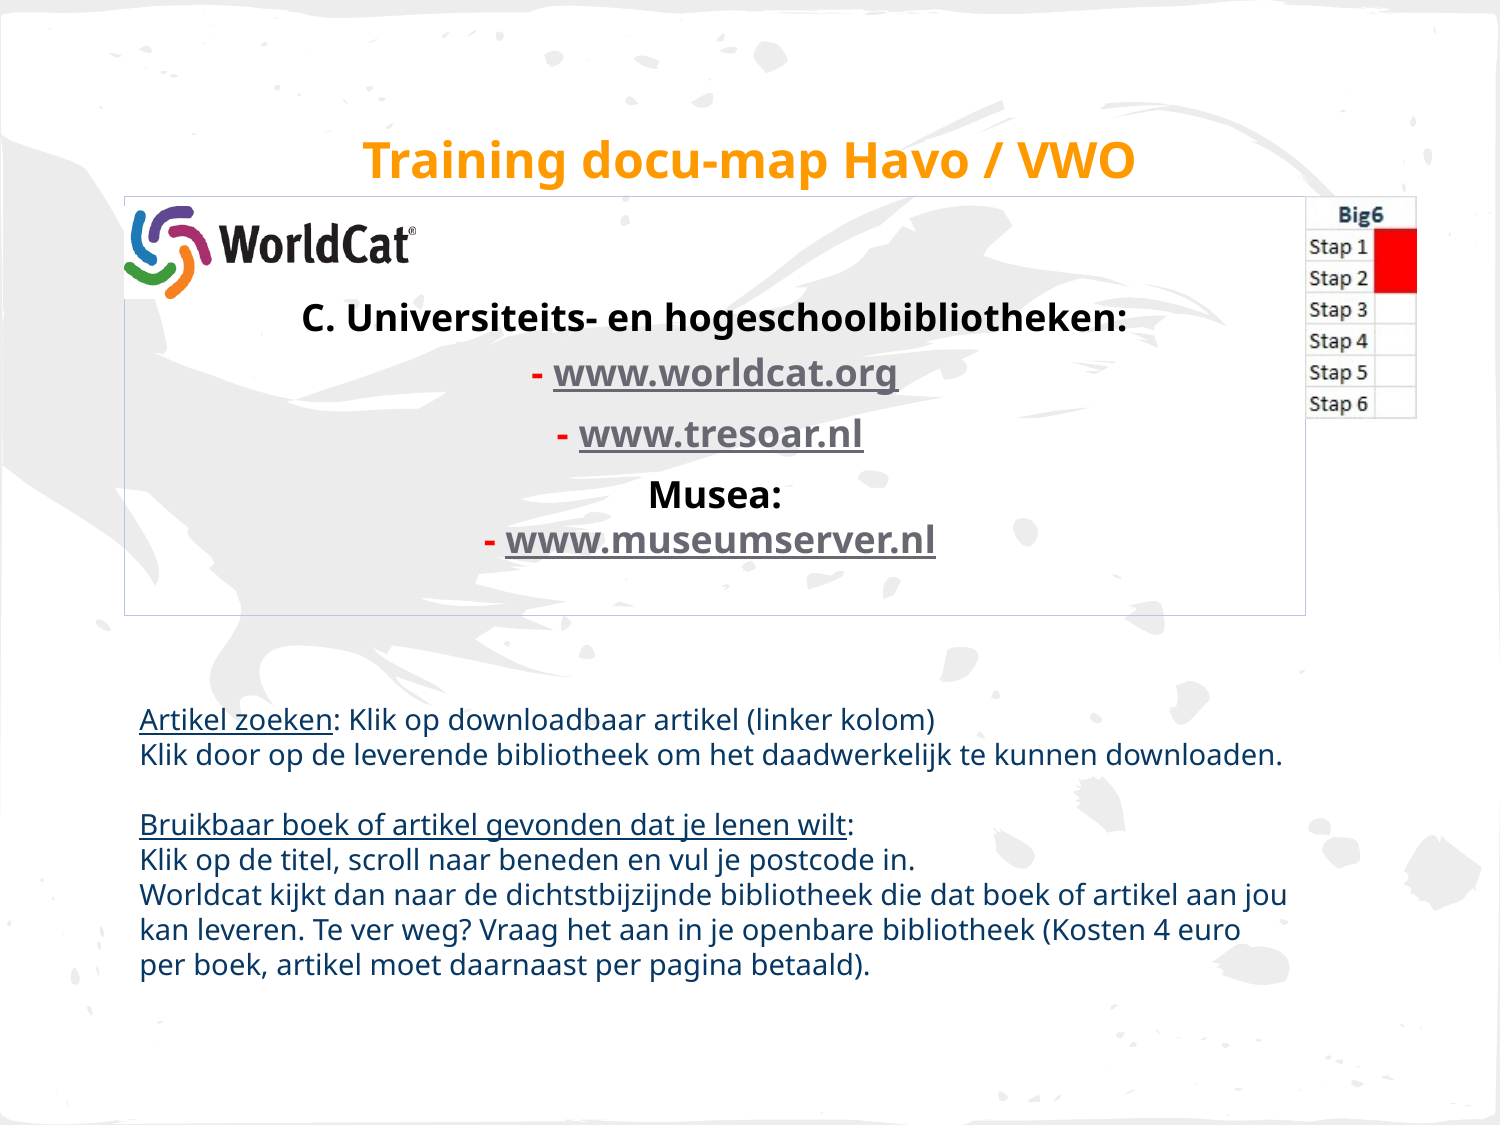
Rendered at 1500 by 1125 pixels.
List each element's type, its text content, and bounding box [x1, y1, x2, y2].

picture [1305, 196, 1417, 419]
text_box Artikel zoeken: Klik op downloadbaar artikel (linker kolom) Klik door op de leverende bibliotheek om het daadwerkelijk te kunnen downloaden. Bruikbaar boek of artikel gevonden dat je lenen wilt: Klik op de titel, scroll naar beneden en vul je postcode in. Worldcat kijkt dan naar de dichtstbijzijnde bibliotheek die dat boek of artikel aan jou kan leveren. Te ver weg? Vraag het aan in je openbare bibliotheek (Kosten 4 euro per boek, artikel moet daarnaast per pagina betaald). [124, 693, 1306, 996]
picture [124, 206, 417, 299]
title Training docu-map Havo / VWO [75, 22, 1425, 197]
list C. Universiteits- en hogeschoolbibliotheken: - www.worldcat.org - www.tresoar.nl Musea: - www.museumserver.nl [124, 196, 1306, 616]
